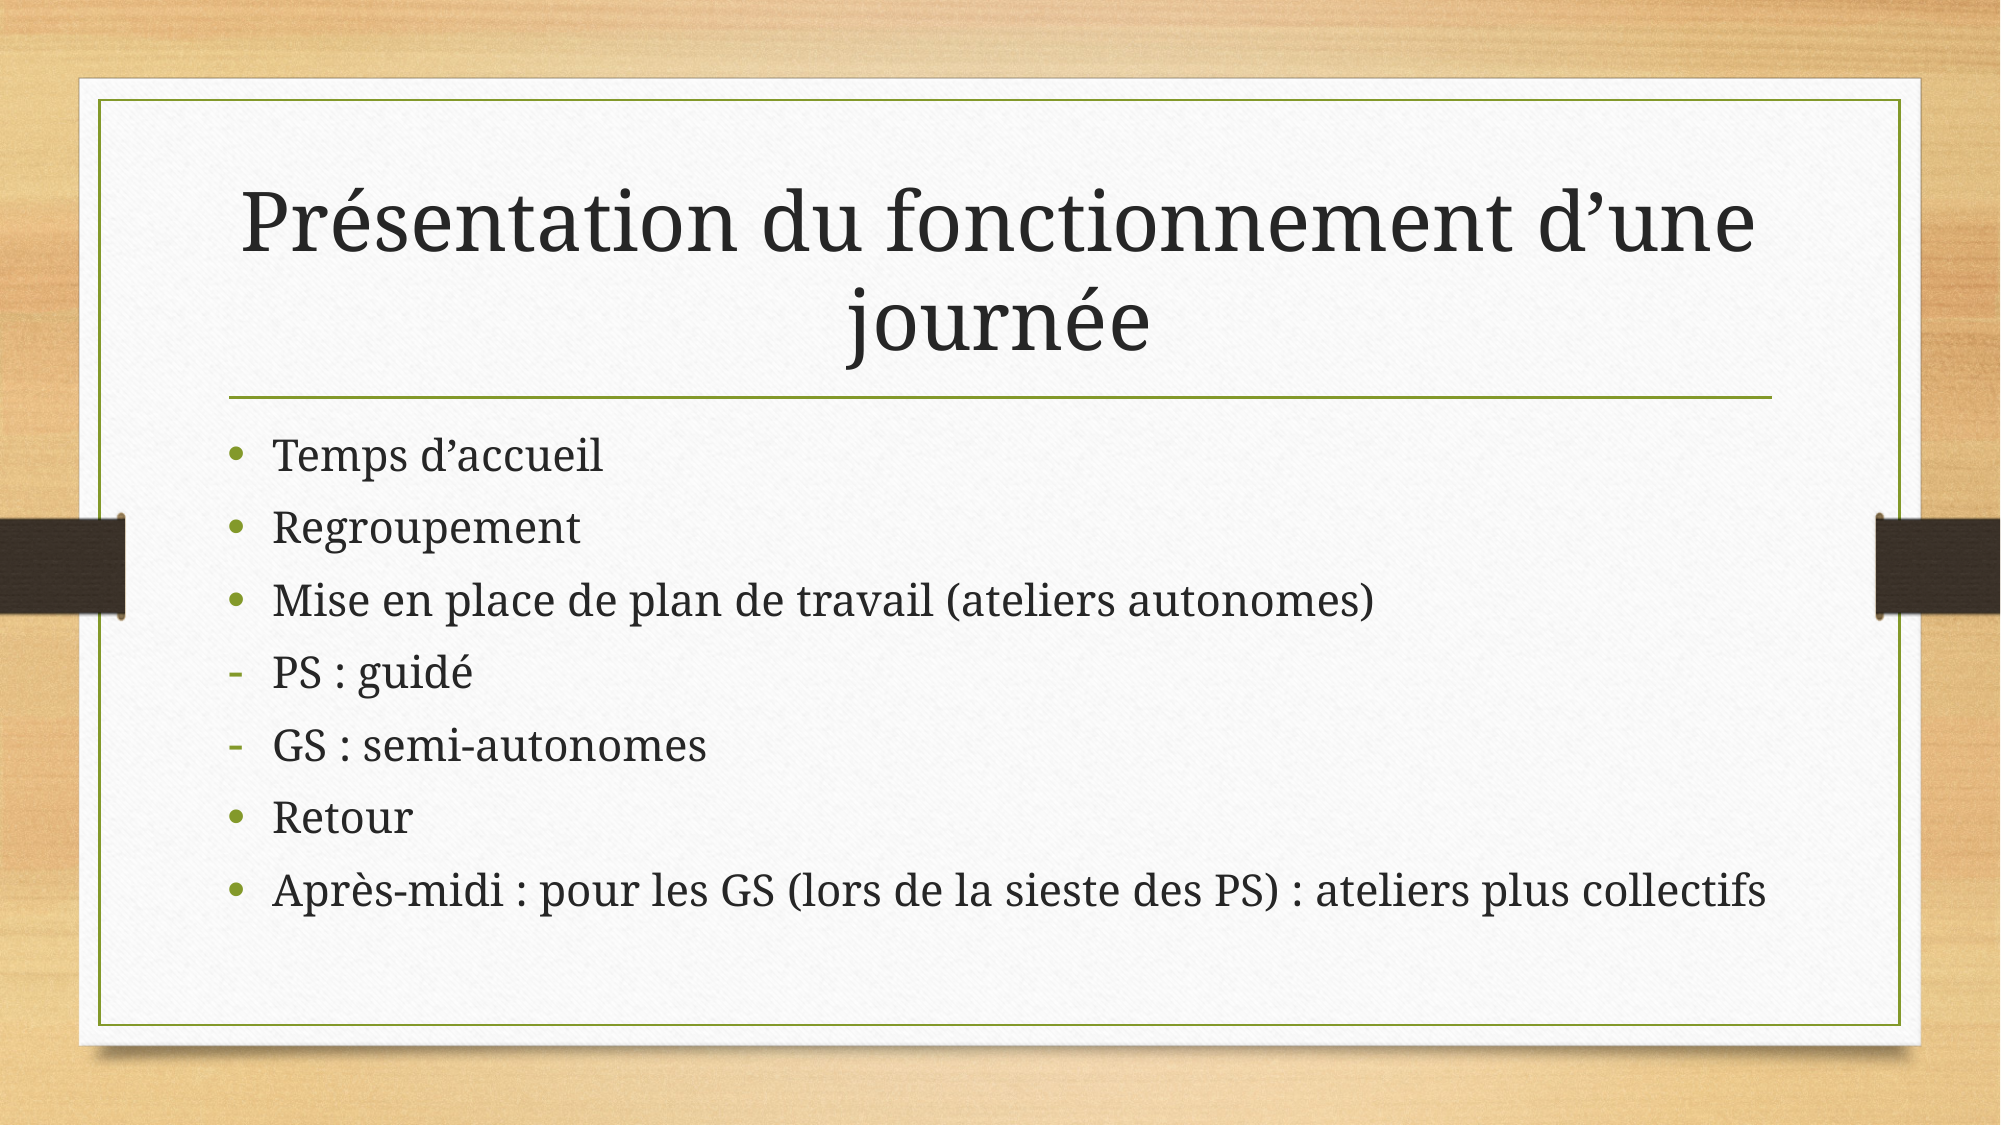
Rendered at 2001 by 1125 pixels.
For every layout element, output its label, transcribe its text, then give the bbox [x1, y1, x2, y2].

picture [0, 0, 2001, 1125]
list Temps d’accueil Regroupement Mise en place de plan de travail (ateliers autonomes) PS : guidé GS : semi-autonomes Retour Après-midi : pour les GS (lors de la sieste des PS) : ateliers plus collectifs [212, 419, 1788, 964]
title Présentation du fonctionnement d’une journée [212, 161, 1788, 375]
